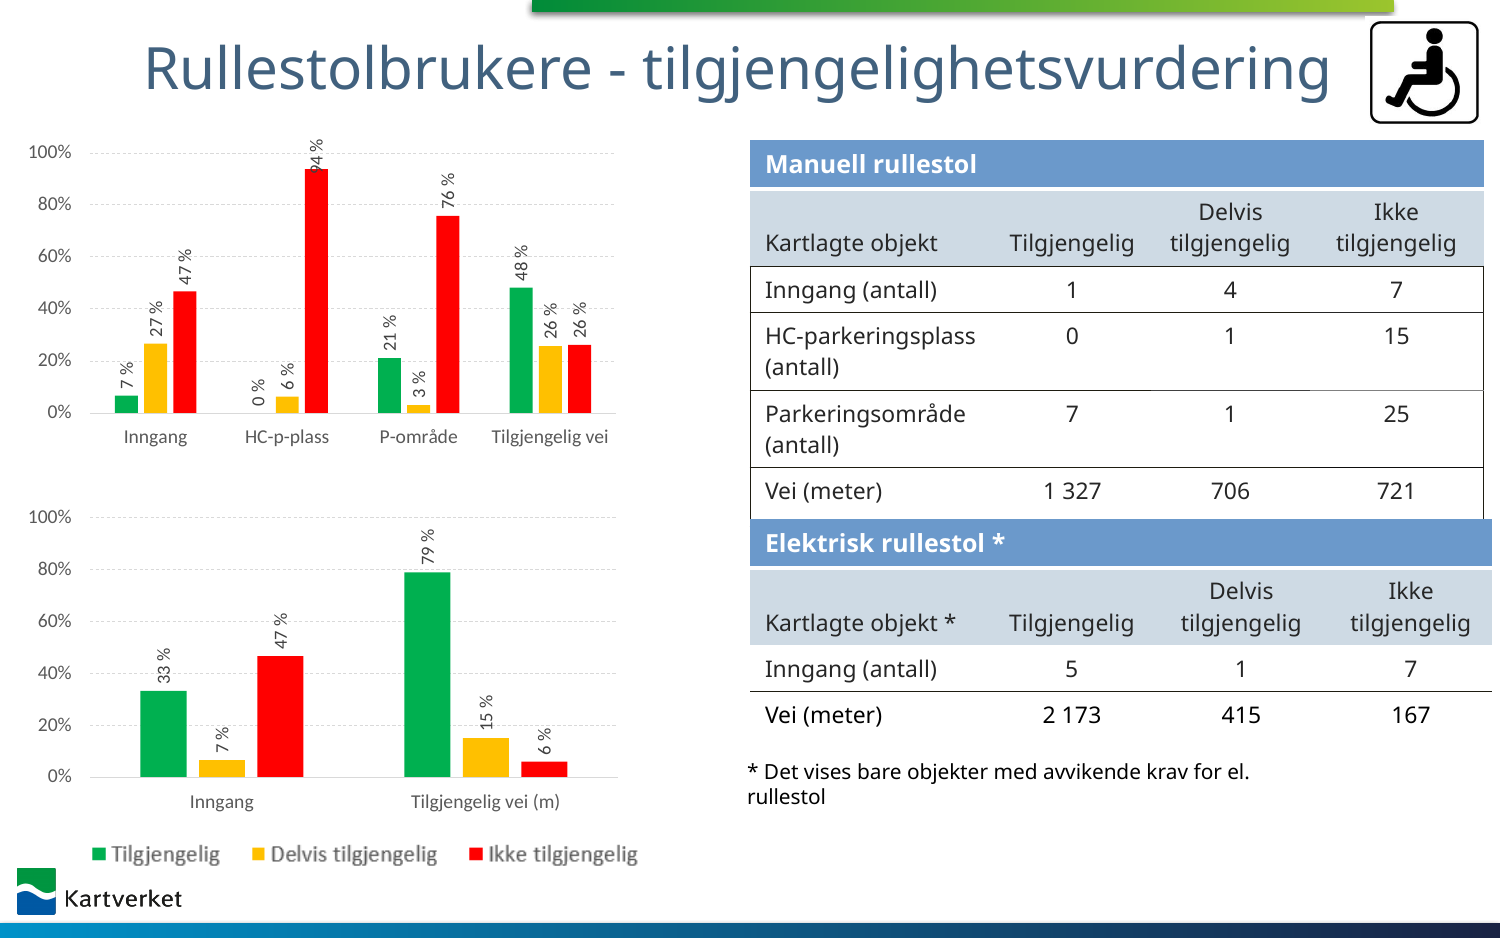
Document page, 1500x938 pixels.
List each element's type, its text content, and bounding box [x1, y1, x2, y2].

table_cell 415 [1153, 692, 1330, 738]
picture [20, 499, 630, 822]
table_cell Delvis tilgjengelig [1151, 191, 1310, 266]
table_cell 1 327 [994, 468, 1151, 519]
table_cell 1 [1151, 391, 1310, 467]
table_header Elektrisk rullestol * [750, 519, 1492, 566]
table_cell 0 [994, 313, 1151, 390]
table_cell Kartlagte objekt [750, 191, 994, 266]
table_cell 1 [994, 267, 1151, 312]
table_cell 706 [1151, 468, 1310, 519]
table_cell 7 [1310, 267, 1483, 312]
picture [1365, 16, 1484, 129]
table_cell HC-parkeringsplass (antall) [751, 313, 994, 390]
table_header Manuell rullestol [750, 140, 1484, 187]
table_cell Tilgjengelig [994, 191, 1151, 266]
table_cell 25 [1310, 391, 1483, 467]
table_cell 2 173 [991, 692, 1153, 738]
table_cell Ikke tilgjengelig [1330, 570, 1492, 645]
table_cell 7 [994, 391, 1151, 467]
table_cell 4 [1151, 267, 1310, 312]
table_cell Vei (meter) [750, 692, 991, 738]
table_cell Tilgjengelig [991, 570, 1153, 645]
table_cell Vei (meter) [751, 468, 994, 519]
text_box Rullestolbrukere - tilgjengelighetsvurdering [39, 12, 1348, 109]
table_cell 5 [991, 645, 1153, 691]
table_cell 167 [1330, 692, 1492, 738]
table_cell 721 [1310, 468, 1483, 519]
table_cell 7 [1330, 645, 1492, 691]
table_cell Kartlagte objekt * [750, 570, 991, 645]
table_cell Parkeringsområde (antall) [751, 391, 994, 467]
table_cell 1 [1153, 645, 1330, 691]
table_cell Delvis tilgjengelig [1153, 570, 1330, 645]
table_cell Inngang (antall) [750, 645, 991, 691]
text_box * Det vises bare objekter med avvikende krav for el. rullestol [732, 751, 1317, 816]
table_cell 15 [1310, 313, 1483, 390]
table_cell Inngang (antall) [751, 267, 994, 312]
picture [20, 135, 629, 457]
picture [86, 838, 643, 870]
table_cell 1 [1151, 313, 1310, 390]
table_cell Ikke tilgjengelig [1310, 191, 1484, 266]
